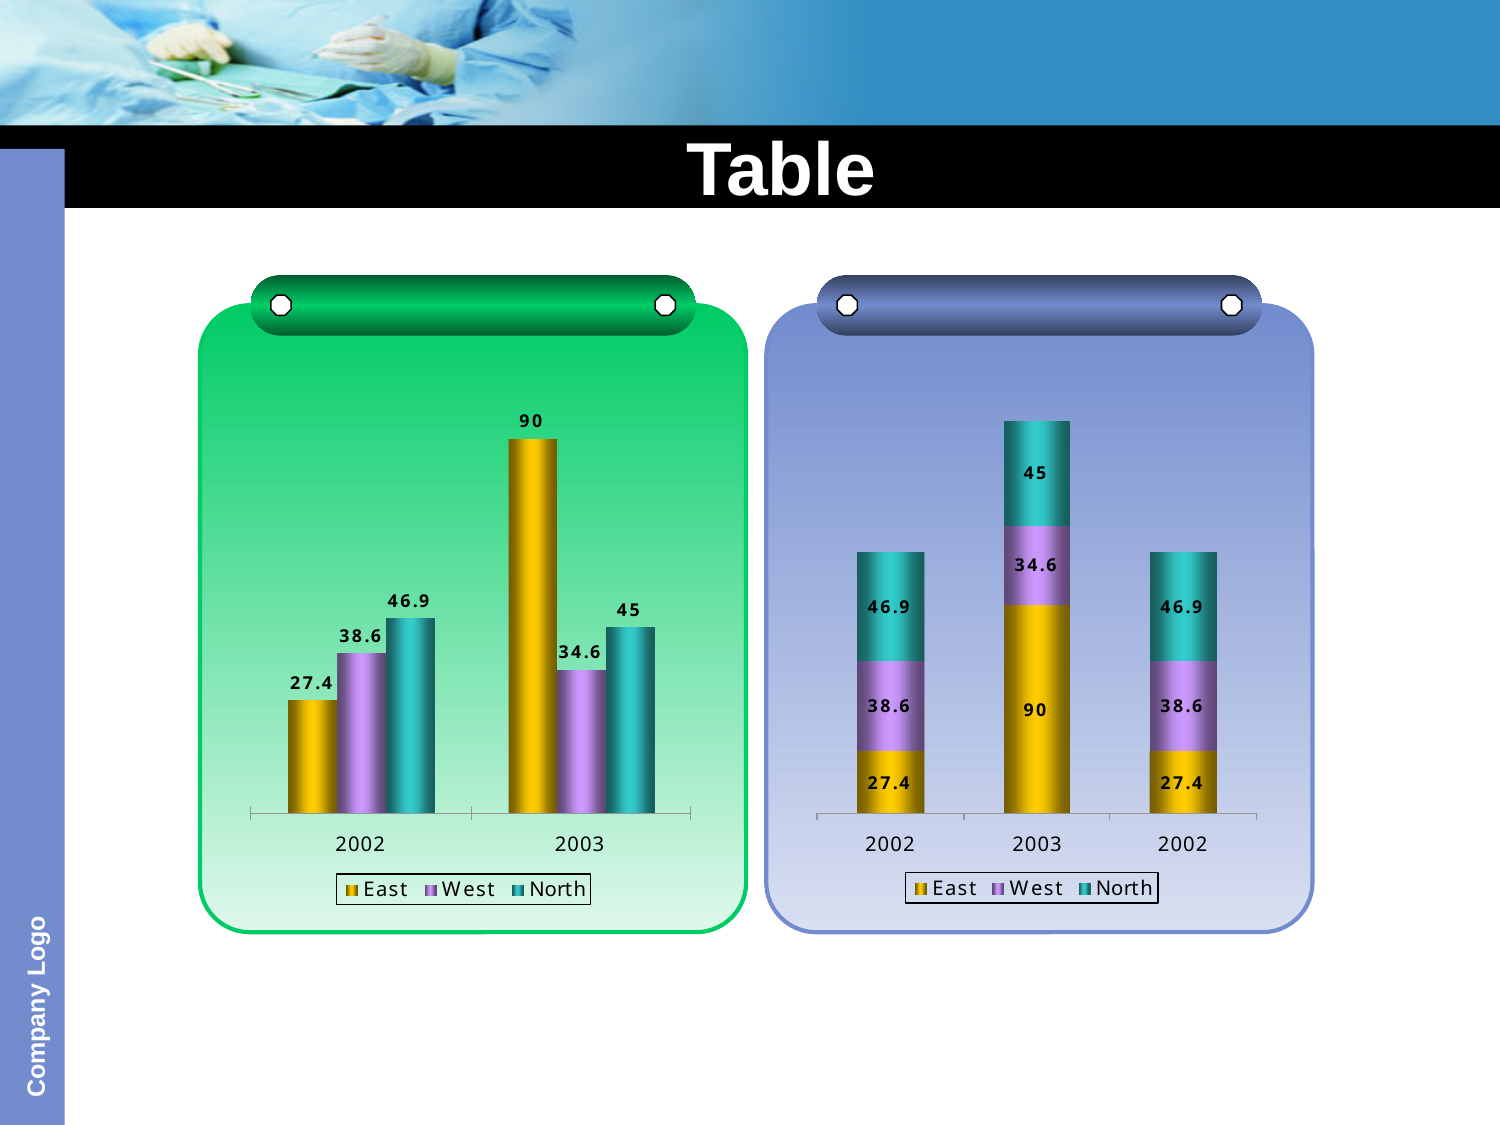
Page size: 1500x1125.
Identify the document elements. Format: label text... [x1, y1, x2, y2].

picture [0, 0, 1500, 125]
title Table [62, 124, 1500, 206]
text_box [199, 274, 1313, 933]
